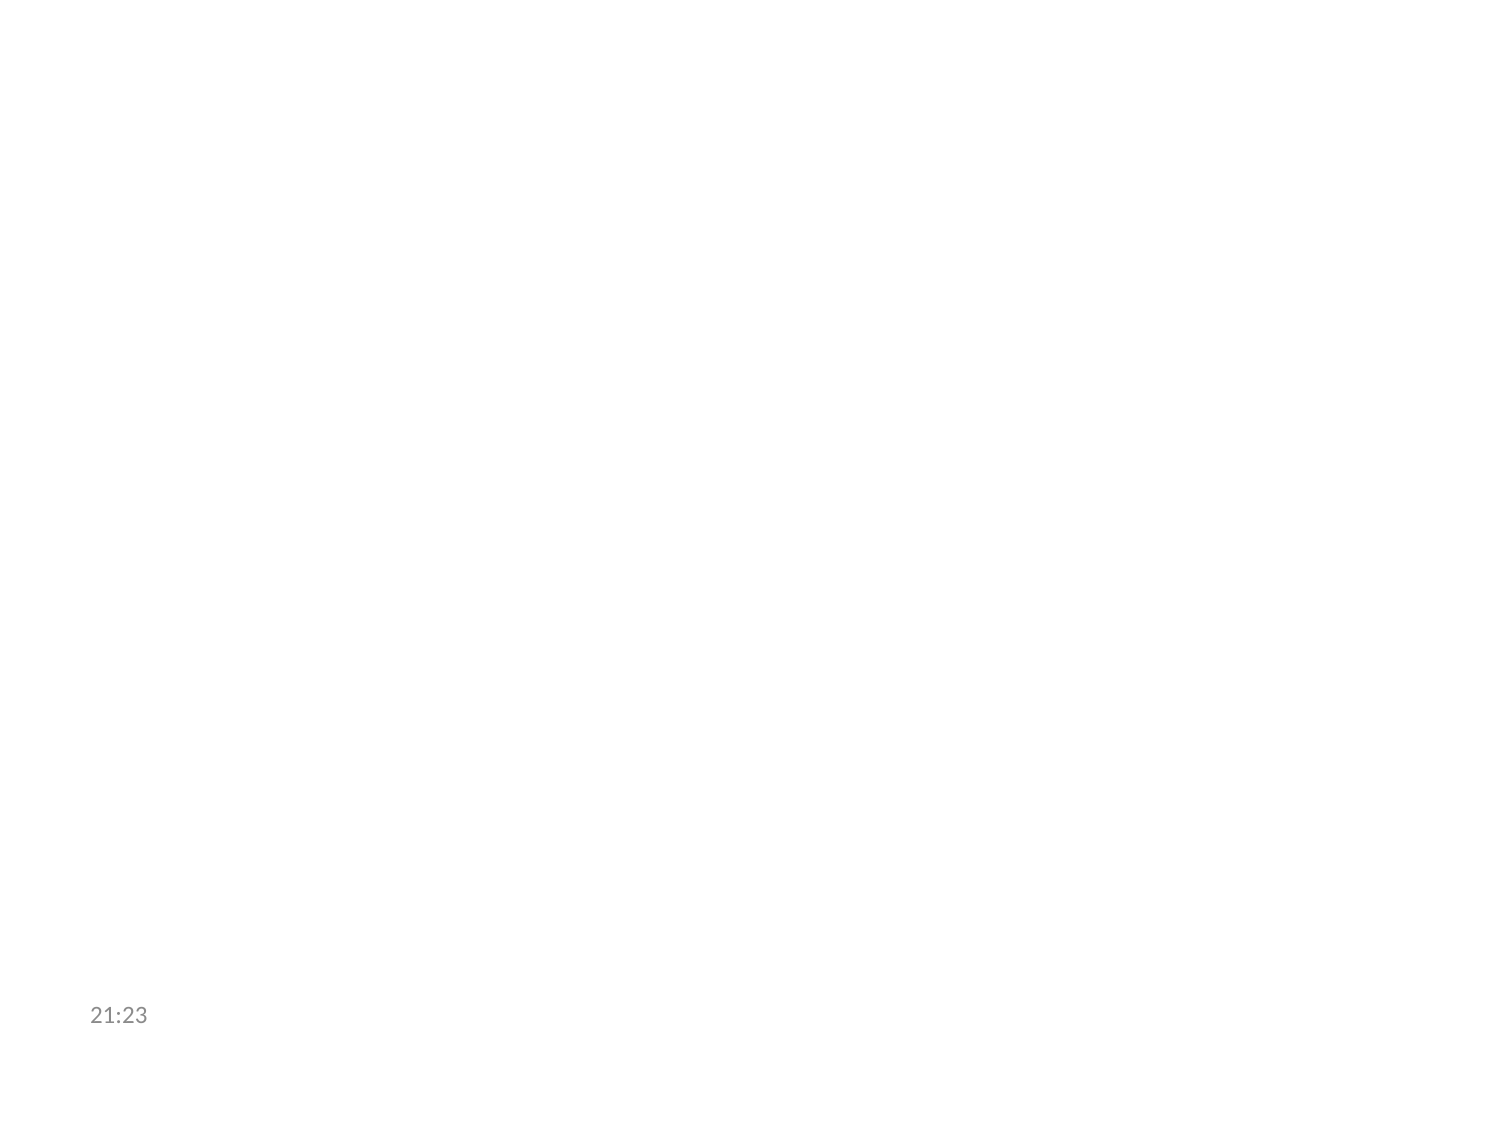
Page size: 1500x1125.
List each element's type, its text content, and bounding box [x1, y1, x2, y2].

text_box 15:35 [75, 983, 425, 1044]
